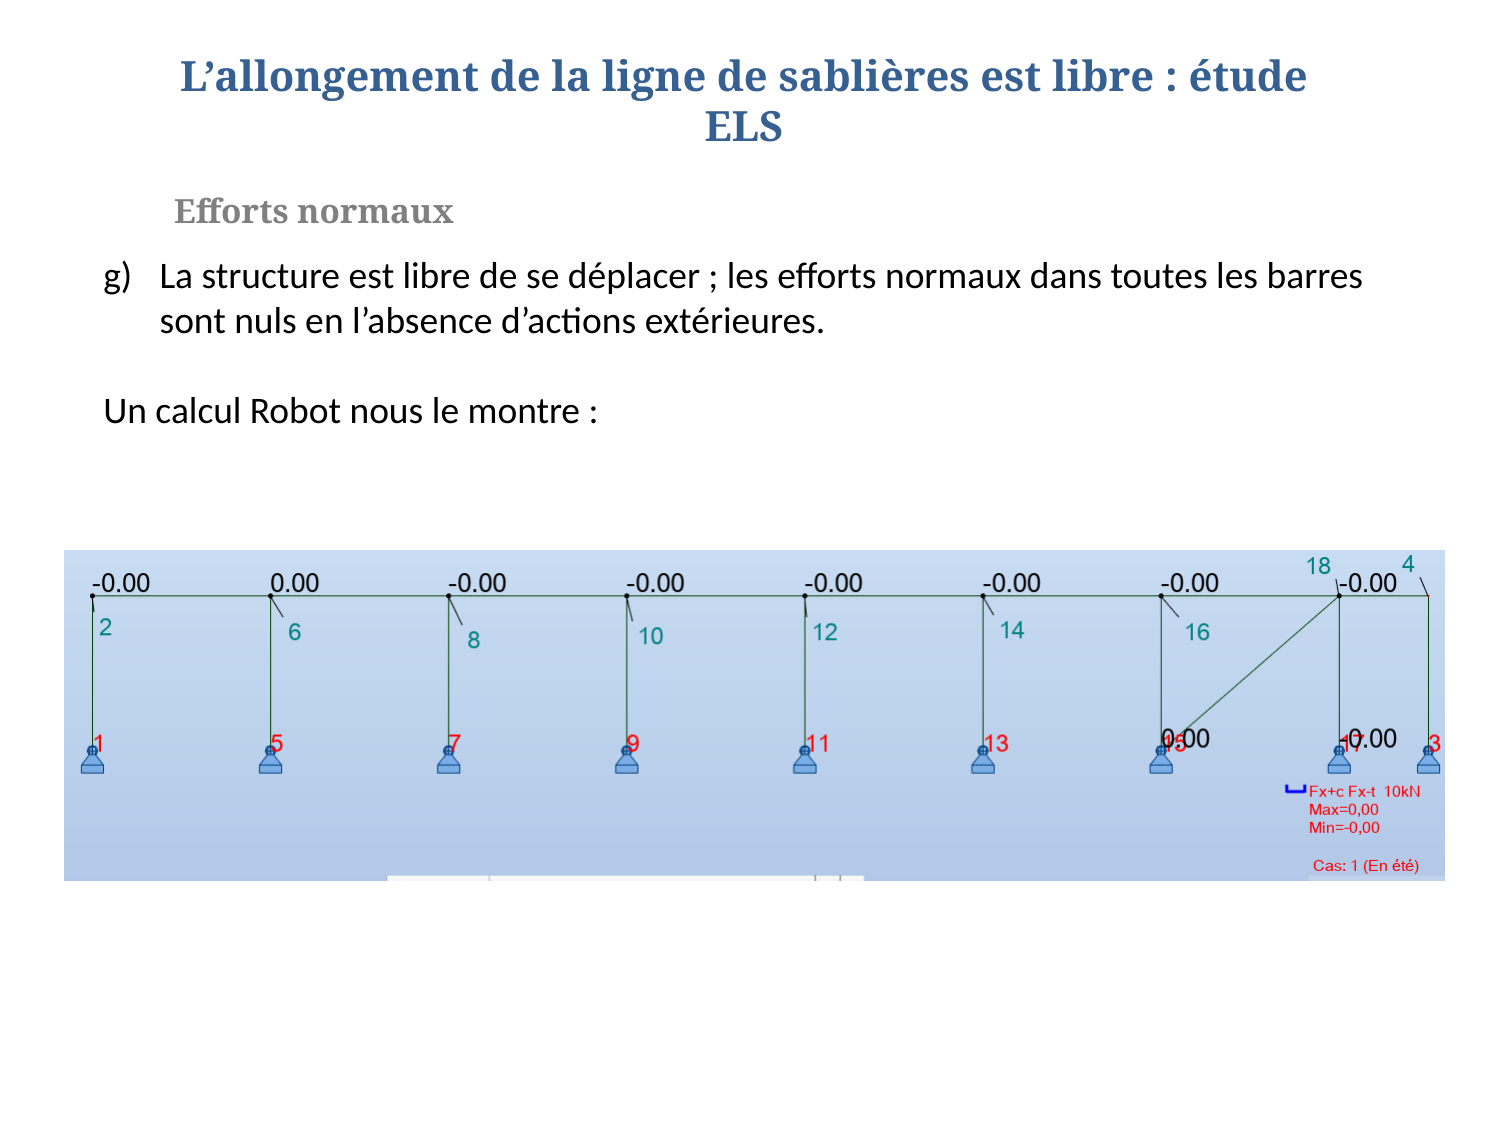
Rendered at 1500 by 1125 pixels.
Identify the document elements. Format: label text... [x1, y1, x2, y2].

text_box L’allongement de la ligne de sablières est libre : étude ELS Efforts normaux [159, 42, 1329, 238]
text_box La structure est libre de se déplacer ; les efforts normaux dans toutes les barres sont nuls en l’absence d’actions extérieures. Un calcul Robot nous le montre : [88, 243, 1424, 439]
picture [64, 550, 1446, 881]
